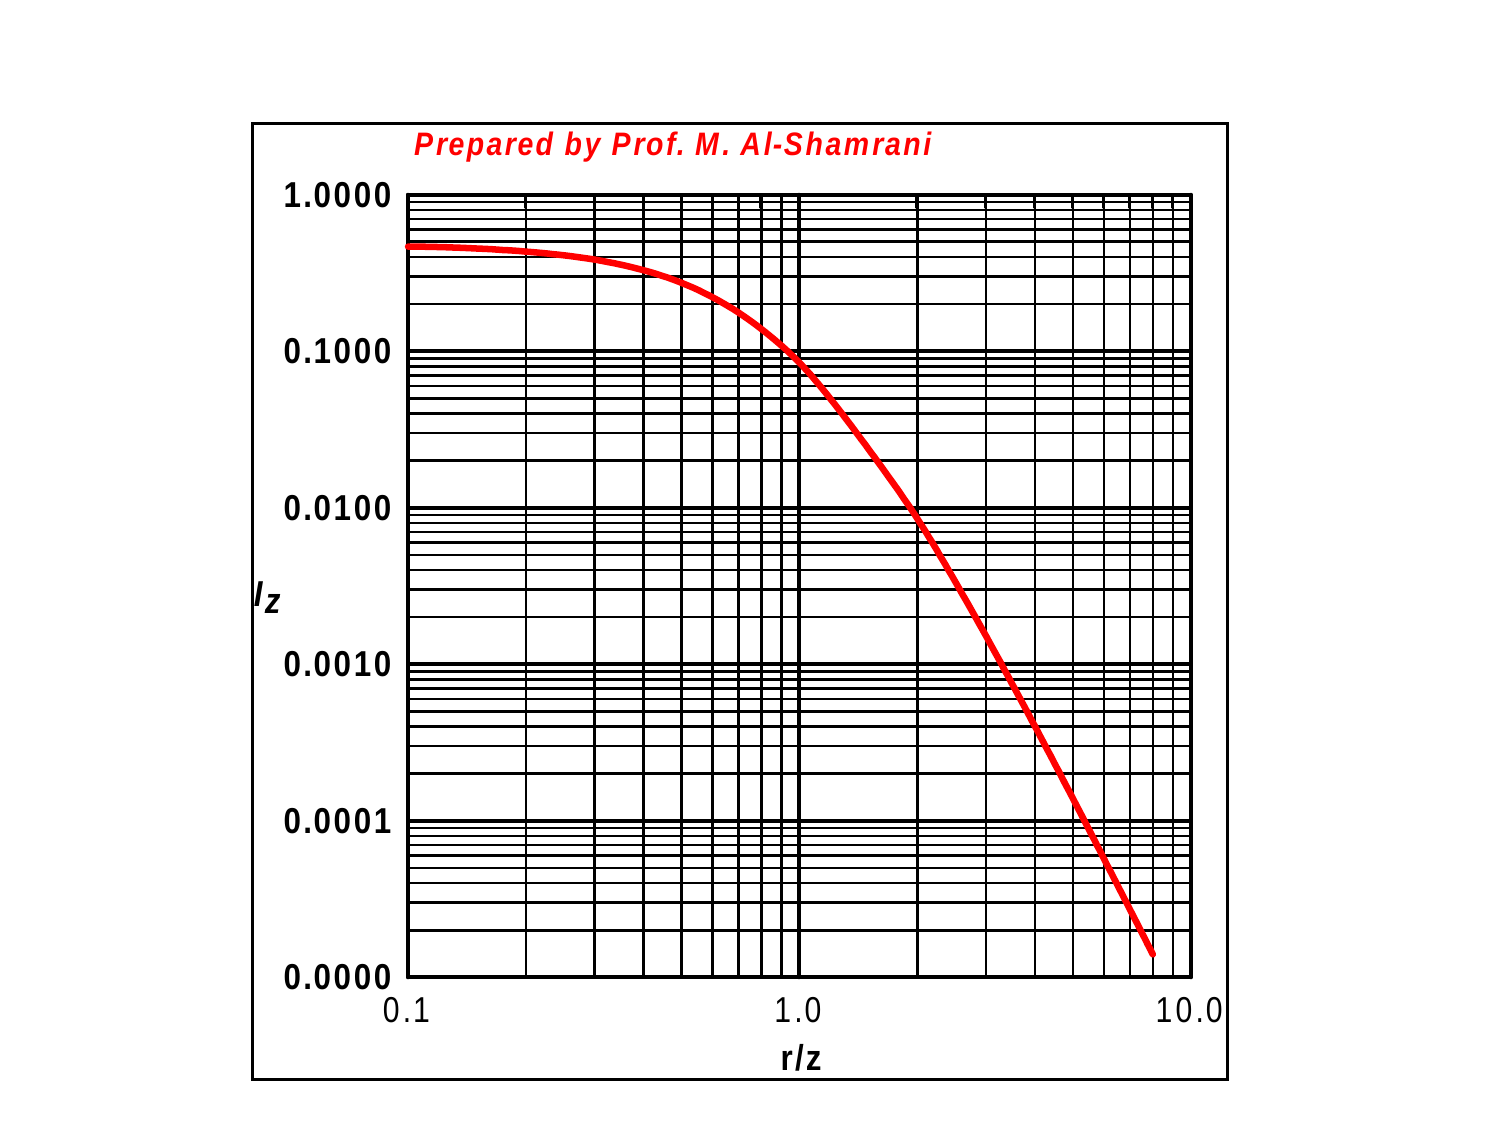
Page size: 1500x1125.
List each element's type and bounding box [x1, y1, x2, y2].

text_box [253, 125, 1227, 1079]
